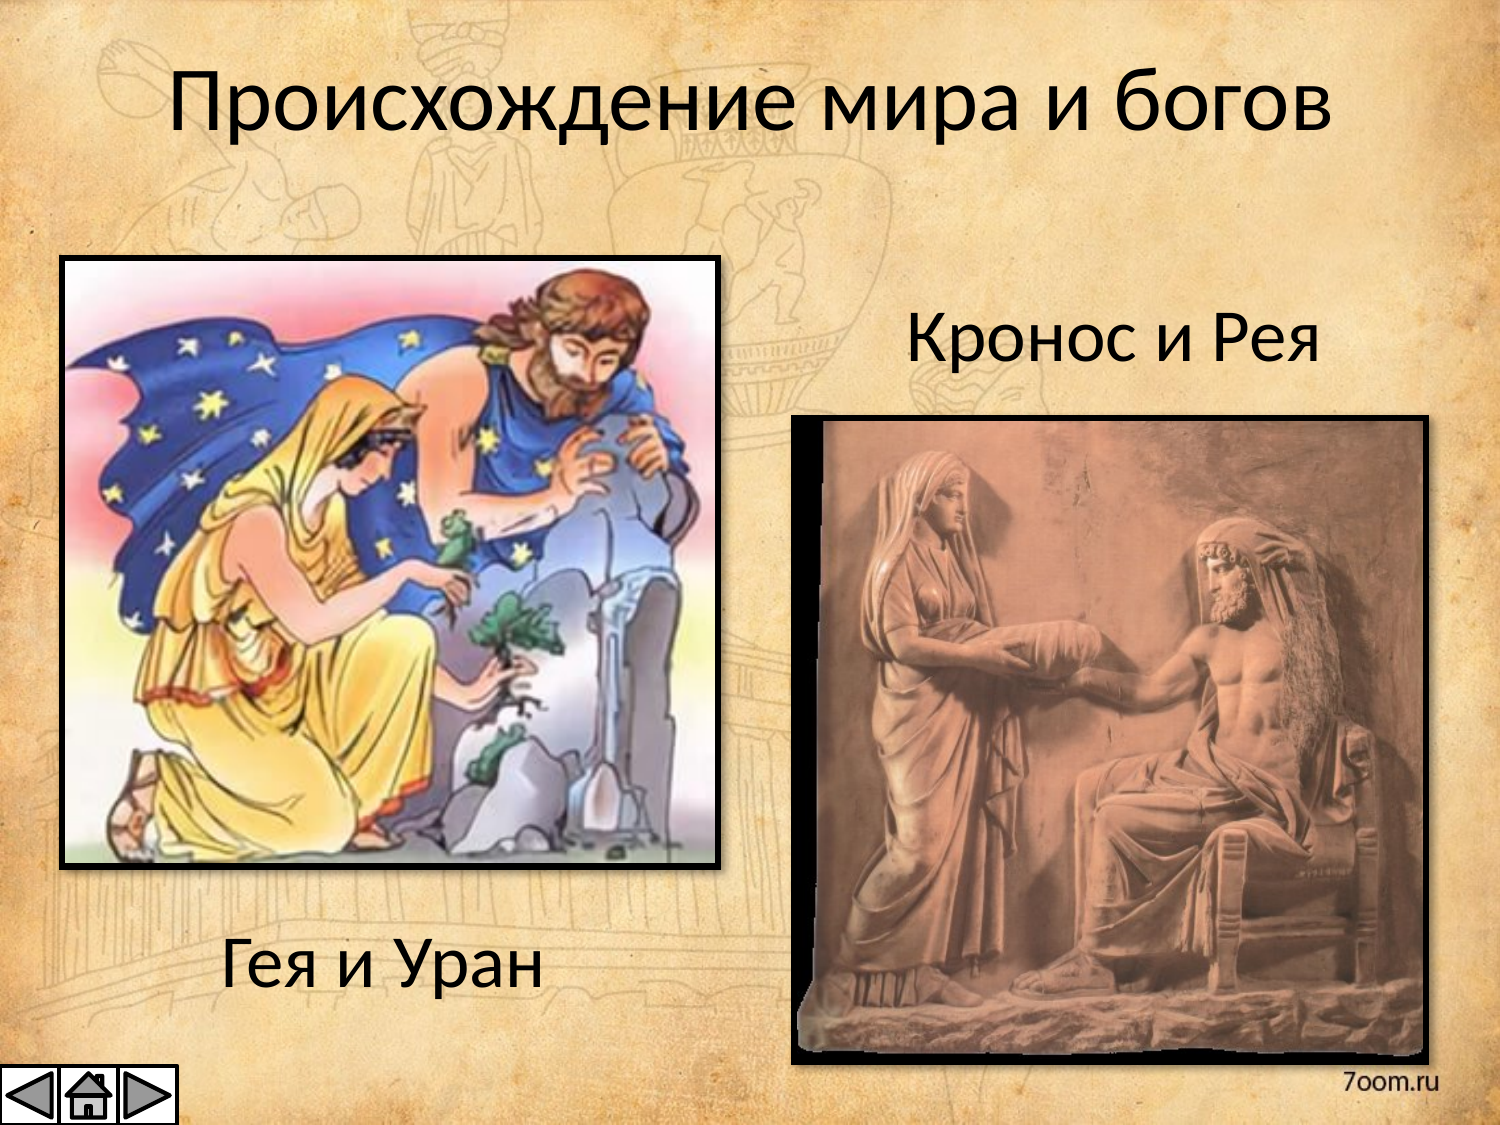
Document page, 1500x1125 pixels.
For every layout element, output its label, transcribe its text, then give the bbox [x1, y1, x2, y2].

picture [0, 0, 1500, 1125]
title Происхождение мира и богов [76, 0, 1427, 188]
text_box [64, 261, 715, 1012]
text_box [796, 278, 1424, 1059]
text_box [0, 1065, 178, 1125]
